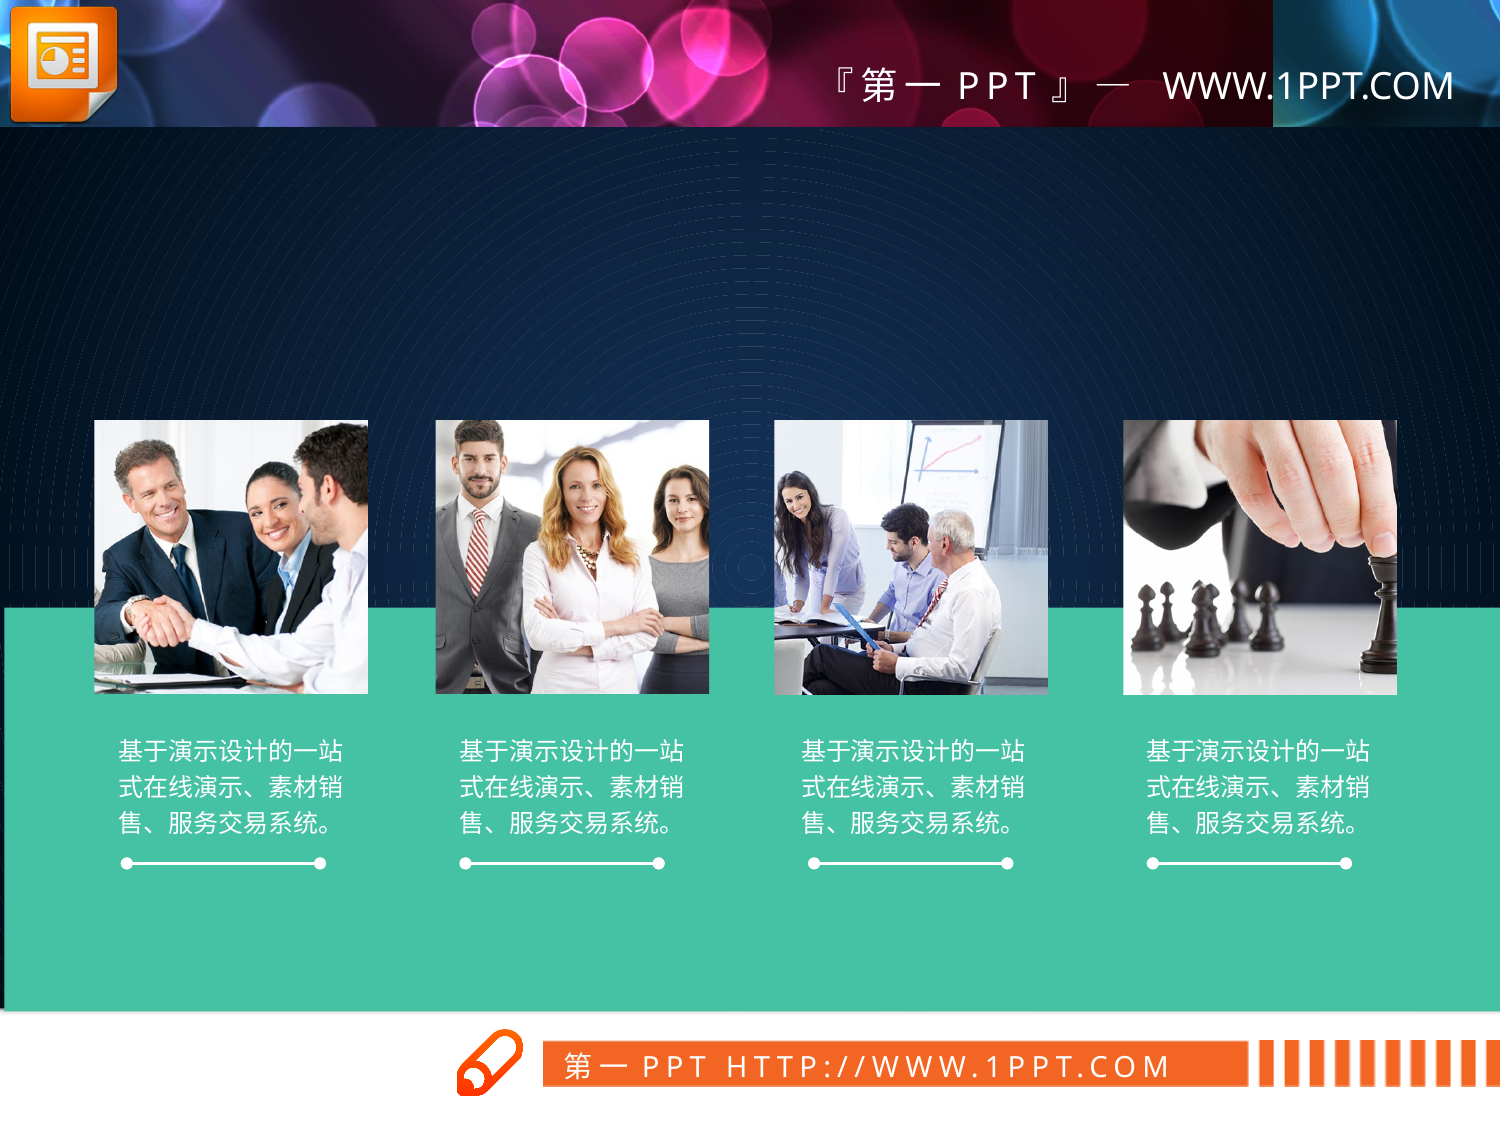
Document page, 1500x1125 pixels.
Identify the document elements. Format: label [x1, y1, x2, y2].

picture [0, 0, 1500, 127]
text_box [4, 420, 1500, 1012]
picture [543, 1040, 1500, 1087]
